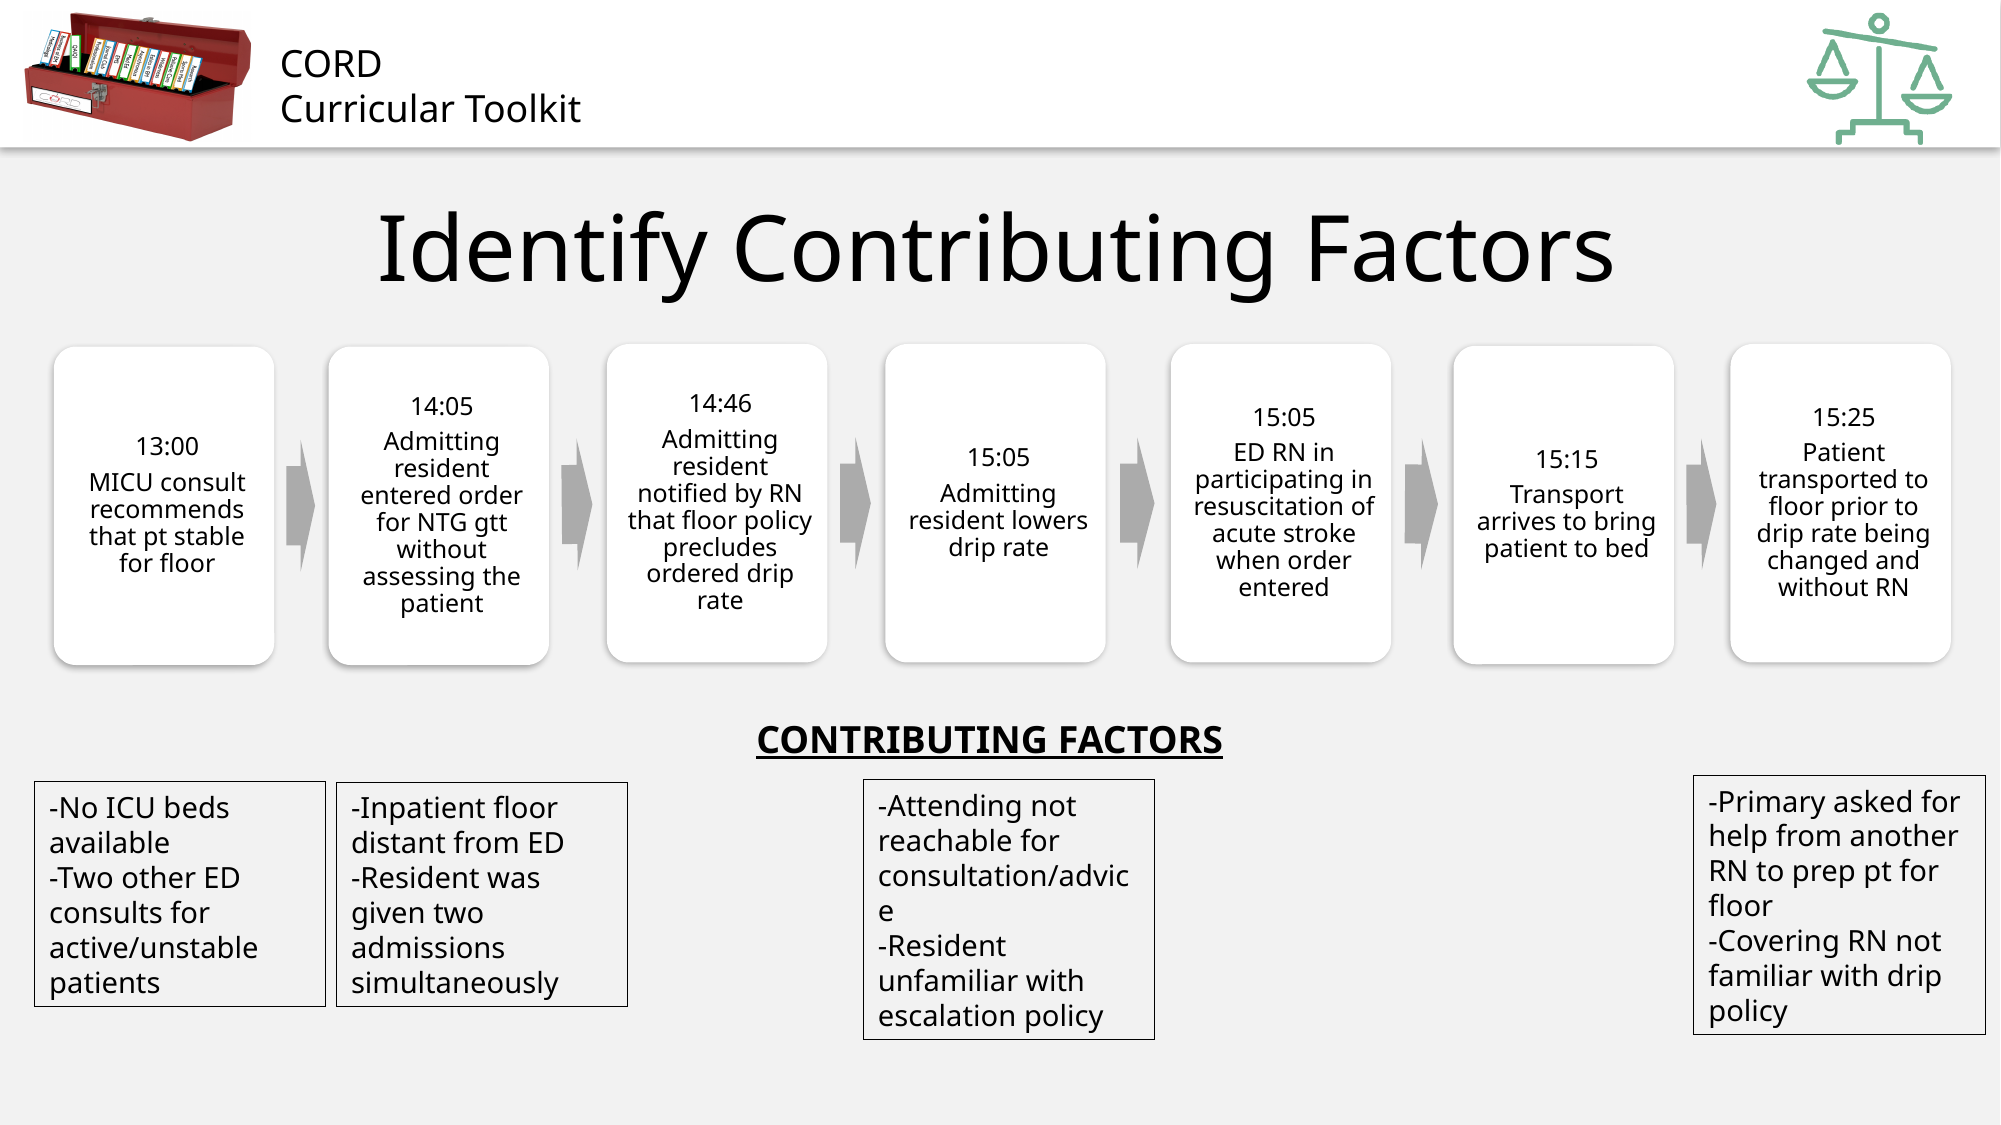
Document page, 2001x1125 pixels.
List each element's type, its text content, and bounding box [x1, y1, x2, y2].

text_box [26, 343, 2000, 1125]
picture [1796, 0, 1961, 161]
title Identify Contributing Factors [97, 151, 1898, 339]
